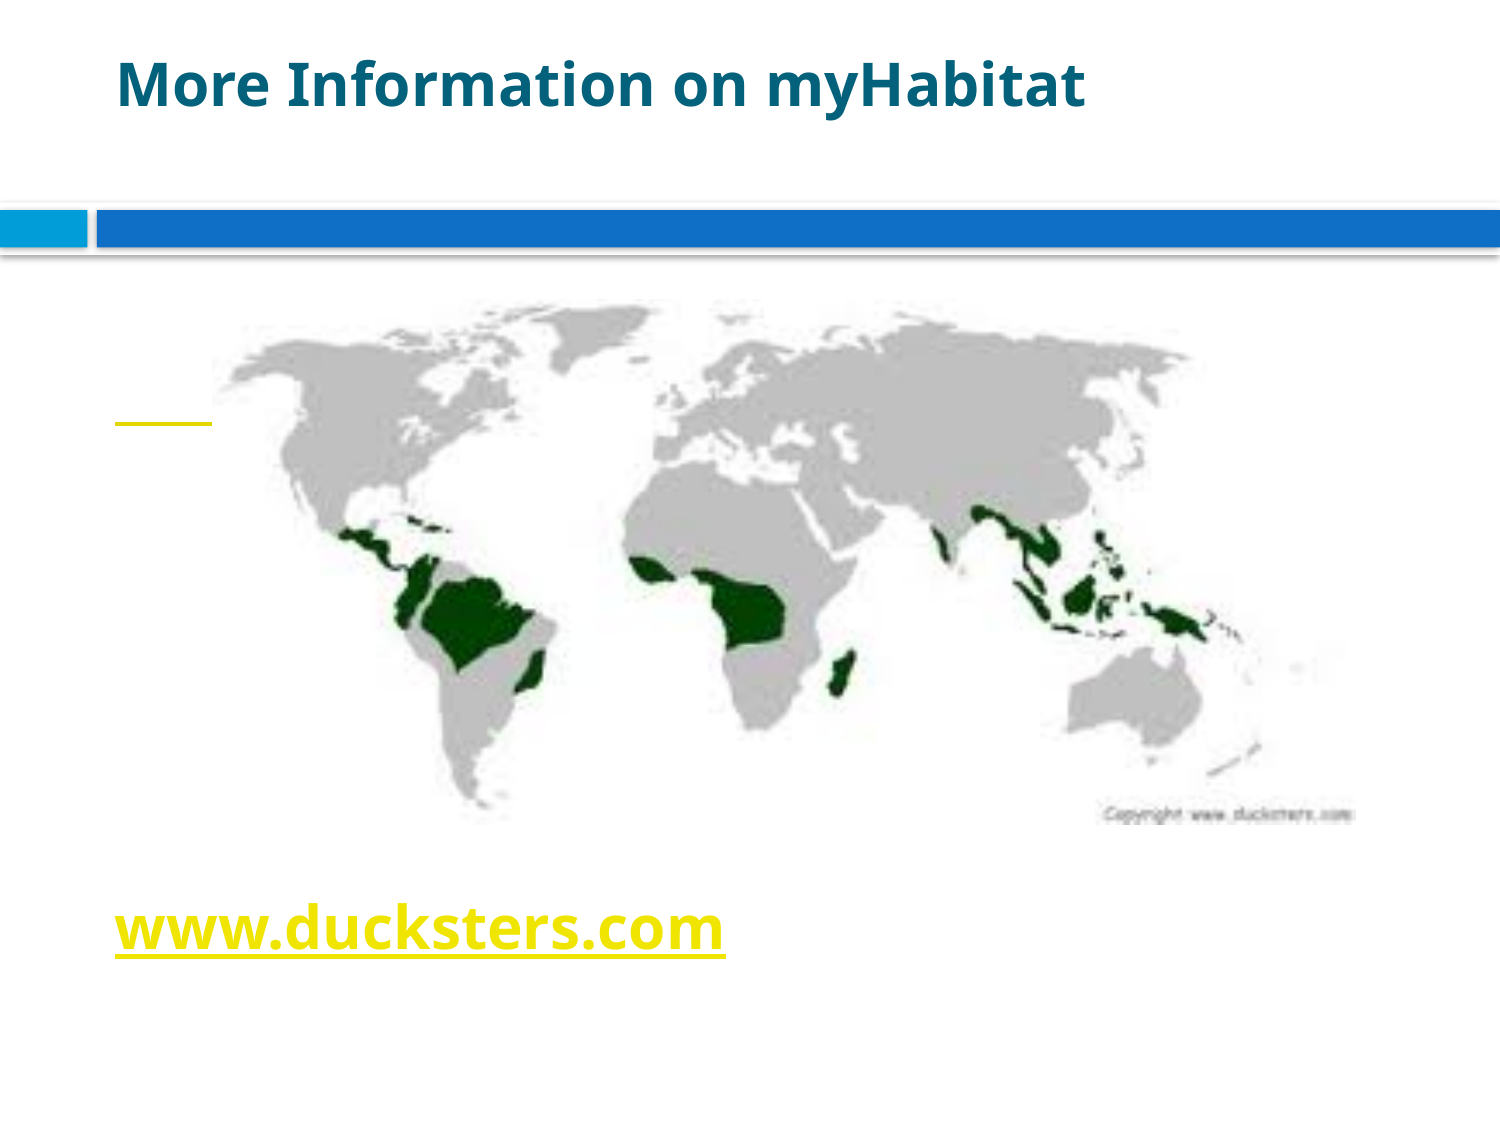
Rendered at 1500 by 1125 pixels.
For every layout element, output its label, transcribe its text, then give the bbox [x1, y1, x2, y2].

list www.ducksters.com [99, 262, 1438, 1000]
picture [212, 299, 1356, 826]
title More Information on myHabitat [100, 37, 1438, 200]
